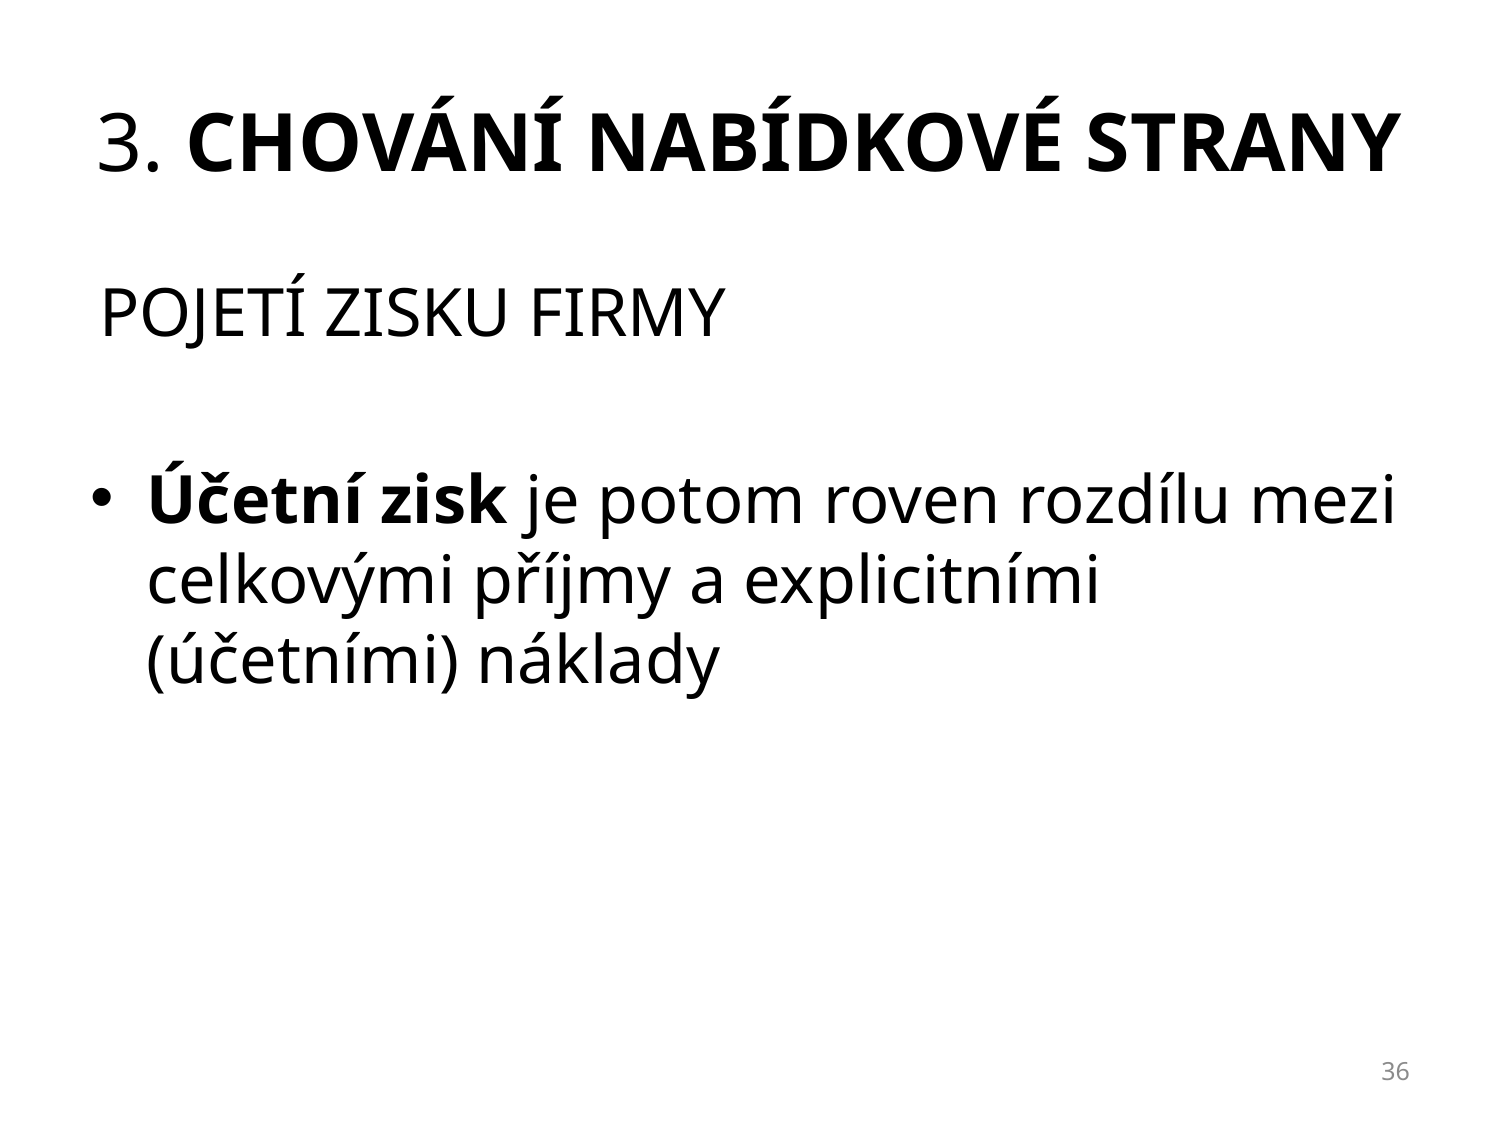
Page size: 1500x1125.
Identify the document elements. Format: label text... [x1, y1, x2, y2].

title 3. chování NABÍDKOVÉ strany [75, 45, 1425, 233]
slide_number 36 [1074, 1042, 1425, 1103]
list POJETÍ ZISKU FIRMY Účetní zisk je potom roven rozdílu mezi celkovými příjmy a explicitními (účetními) náklady [75, 262, 1425, 1005]
